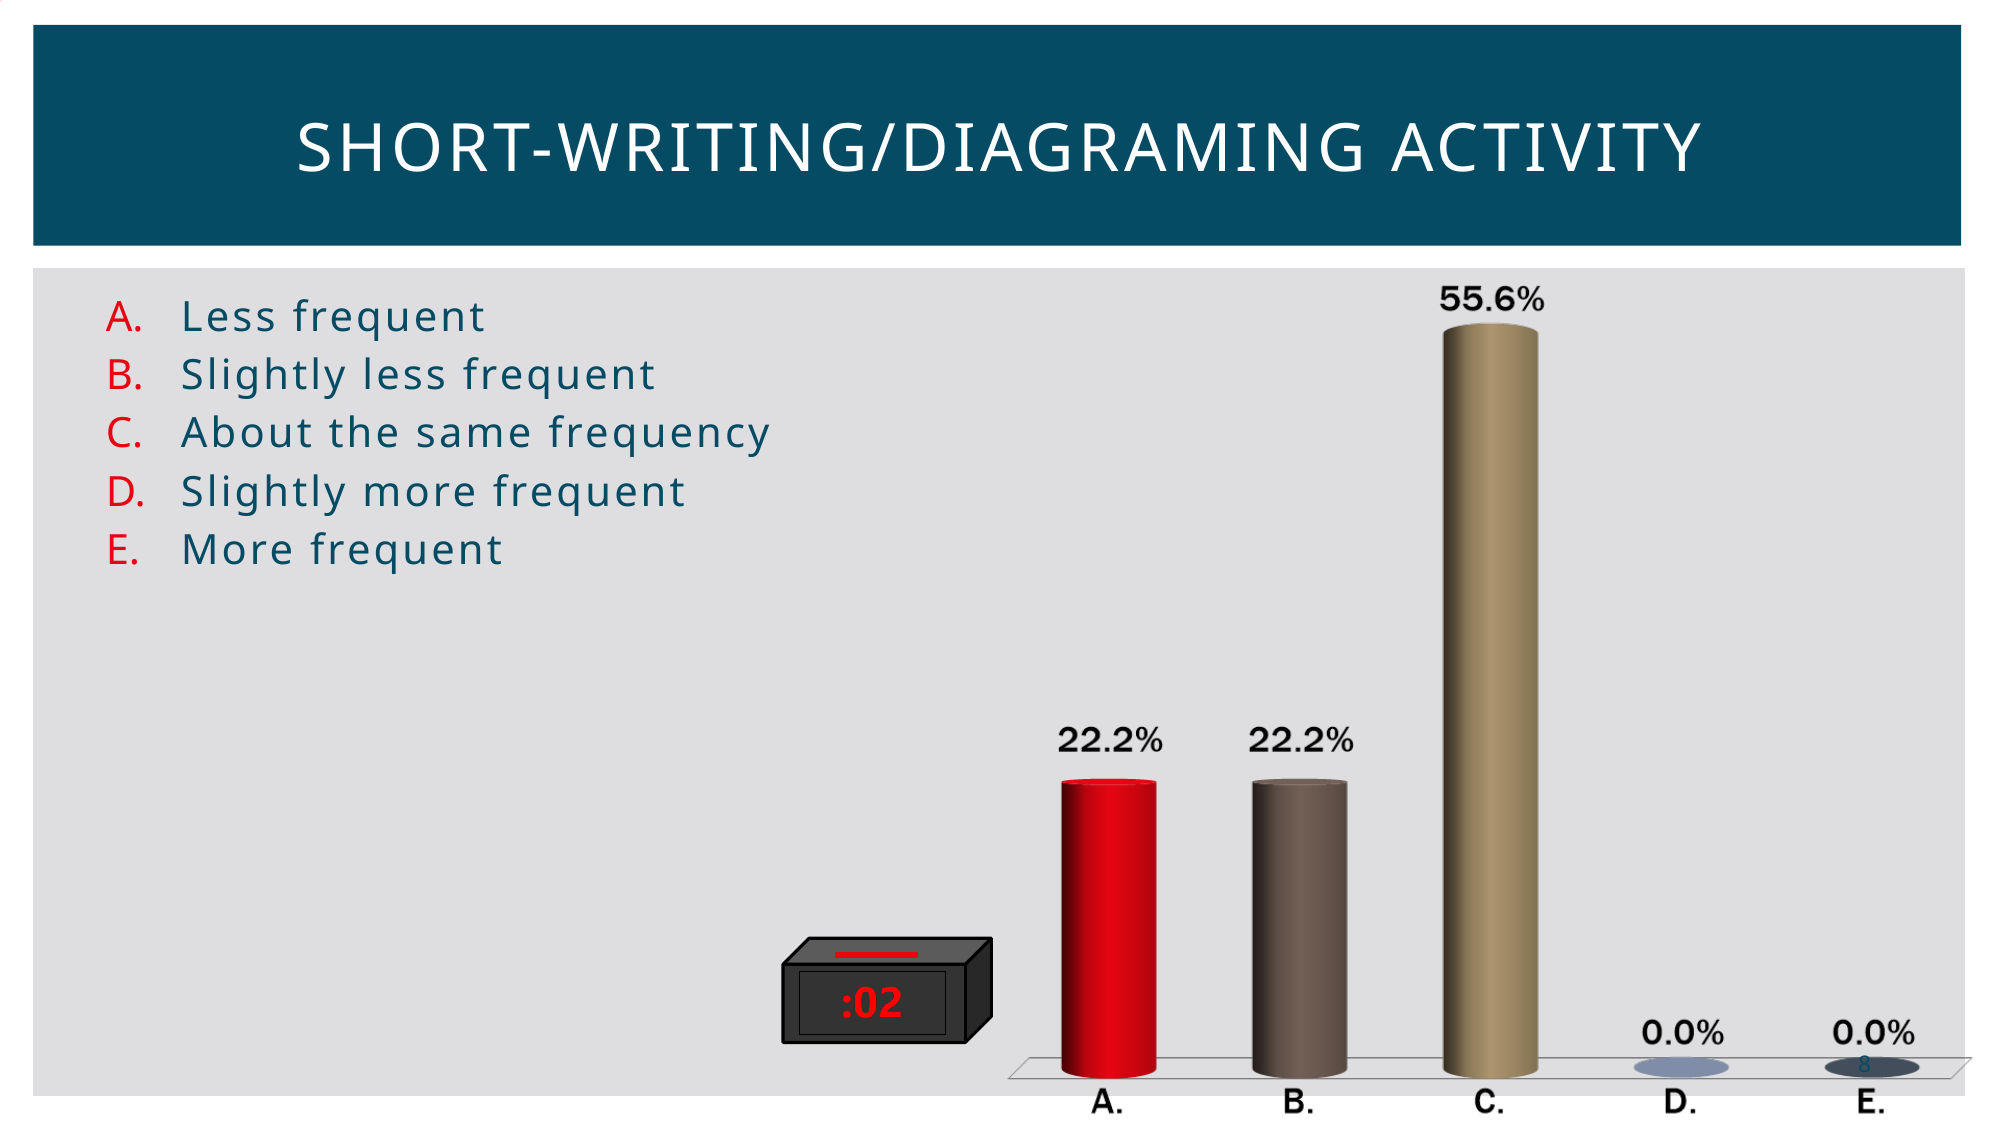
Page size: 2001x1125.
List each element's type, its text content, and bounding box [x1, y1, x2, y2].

title Short-writing/diagraming Activity [83, 58, 1917, 232]
text_box [988, 280, 1991, 1125]
list Less frequent Slightly less frequent About the same frequency Slightly more frequent More frequent [83, 281, 1000, 1005]
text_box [782, 937, 992, 1043]
slide_number 8 [1800, 1041, 1930, 1089]
